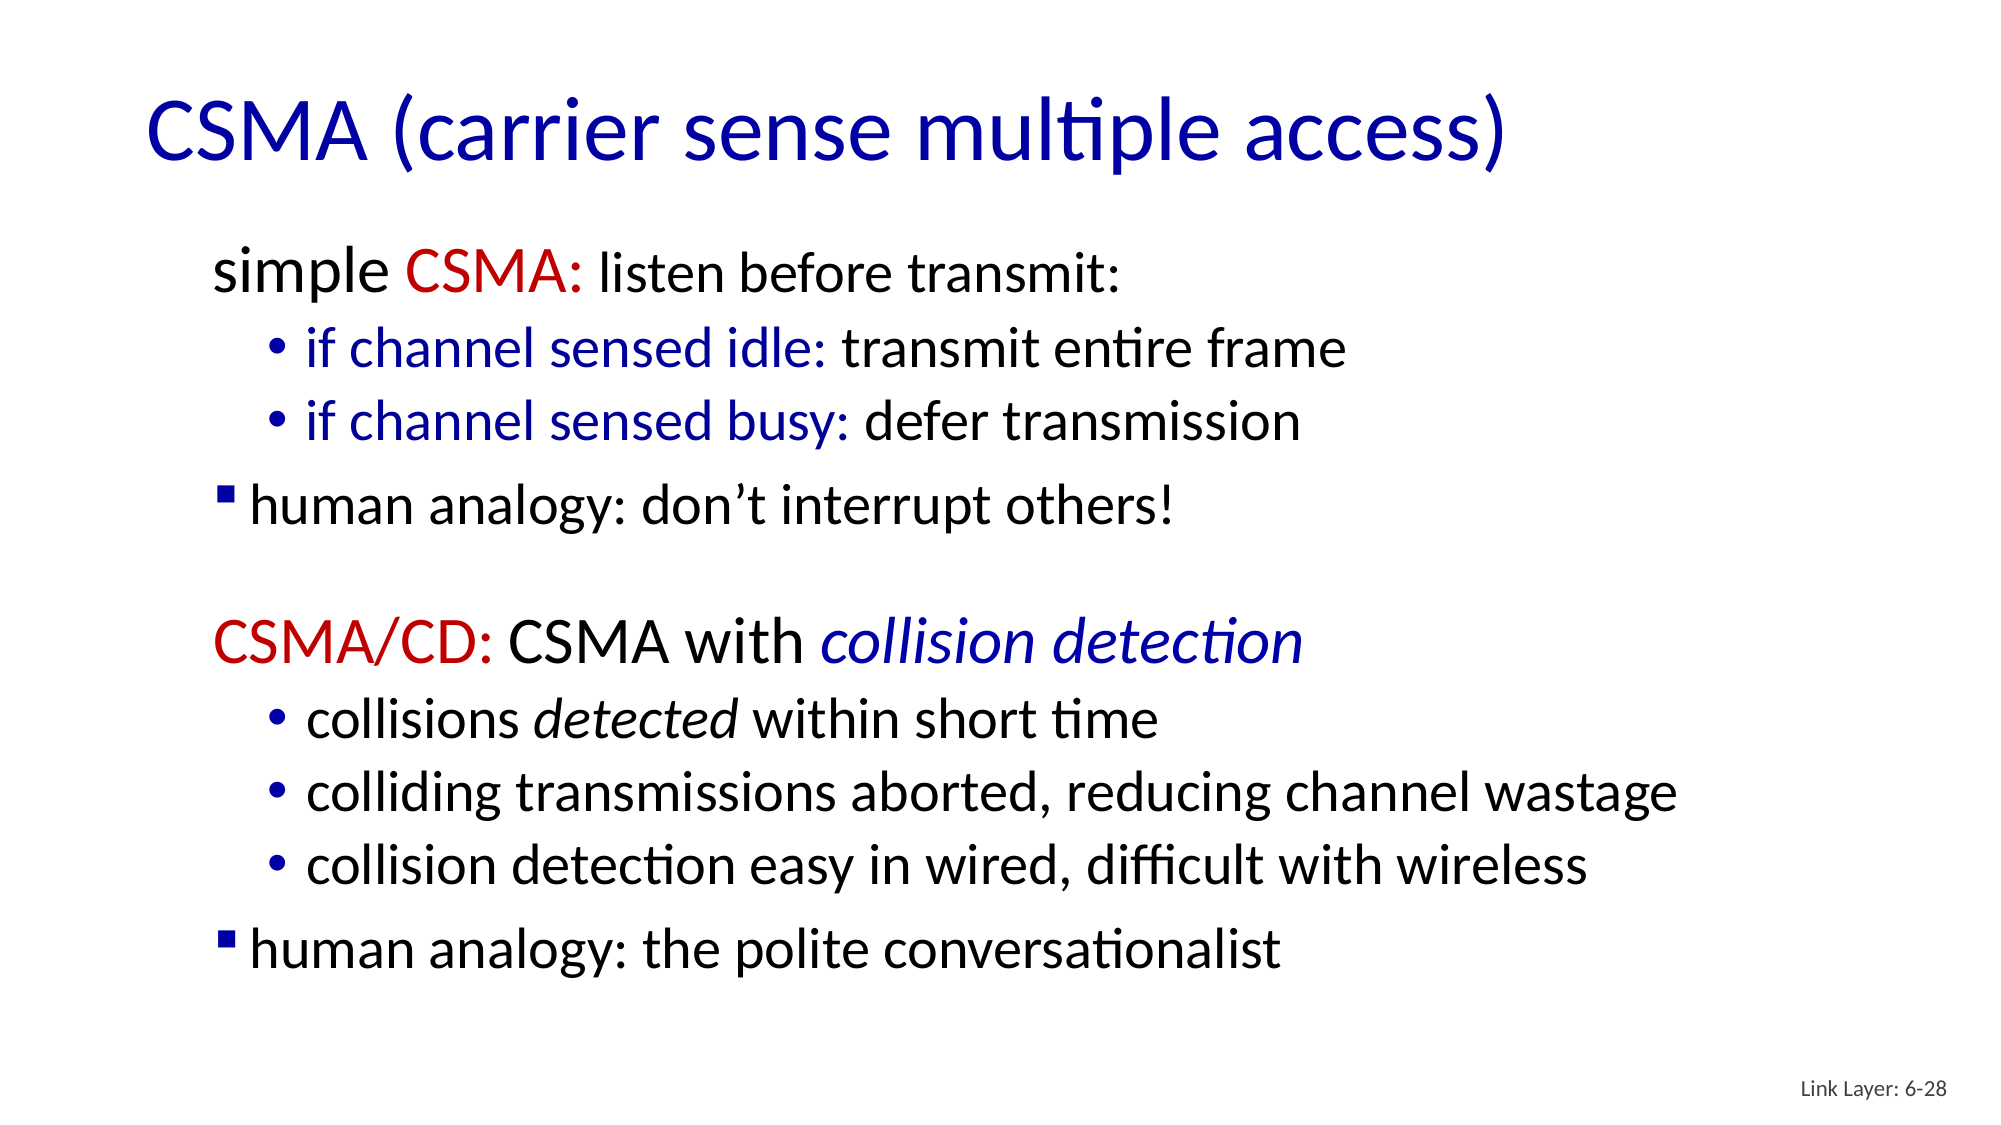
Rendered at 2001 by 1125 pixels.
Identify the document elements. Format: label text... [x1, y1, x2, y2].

slide_number Link Layer: 6-28 [1512, 1056, 1963, 1117]
text_box simple CSMA: listen before transmit: if channel sensed idle: transmit entire frame if channel sensed busy: defer transmission human analogy: don’t interrupt others! [176, 227, 1866, 592]
text_box CSMA/CD: CSMA with collision detection collisions detected within short time colliding transmissions aborted, reducing channel wastage collision detection easy in wired, difficult with wireless human analogy: the polite conversationalist [176, 598, 1844, 1035]
title CSMA (carrier sense multiple access) [131, 57, 1857, 205]
